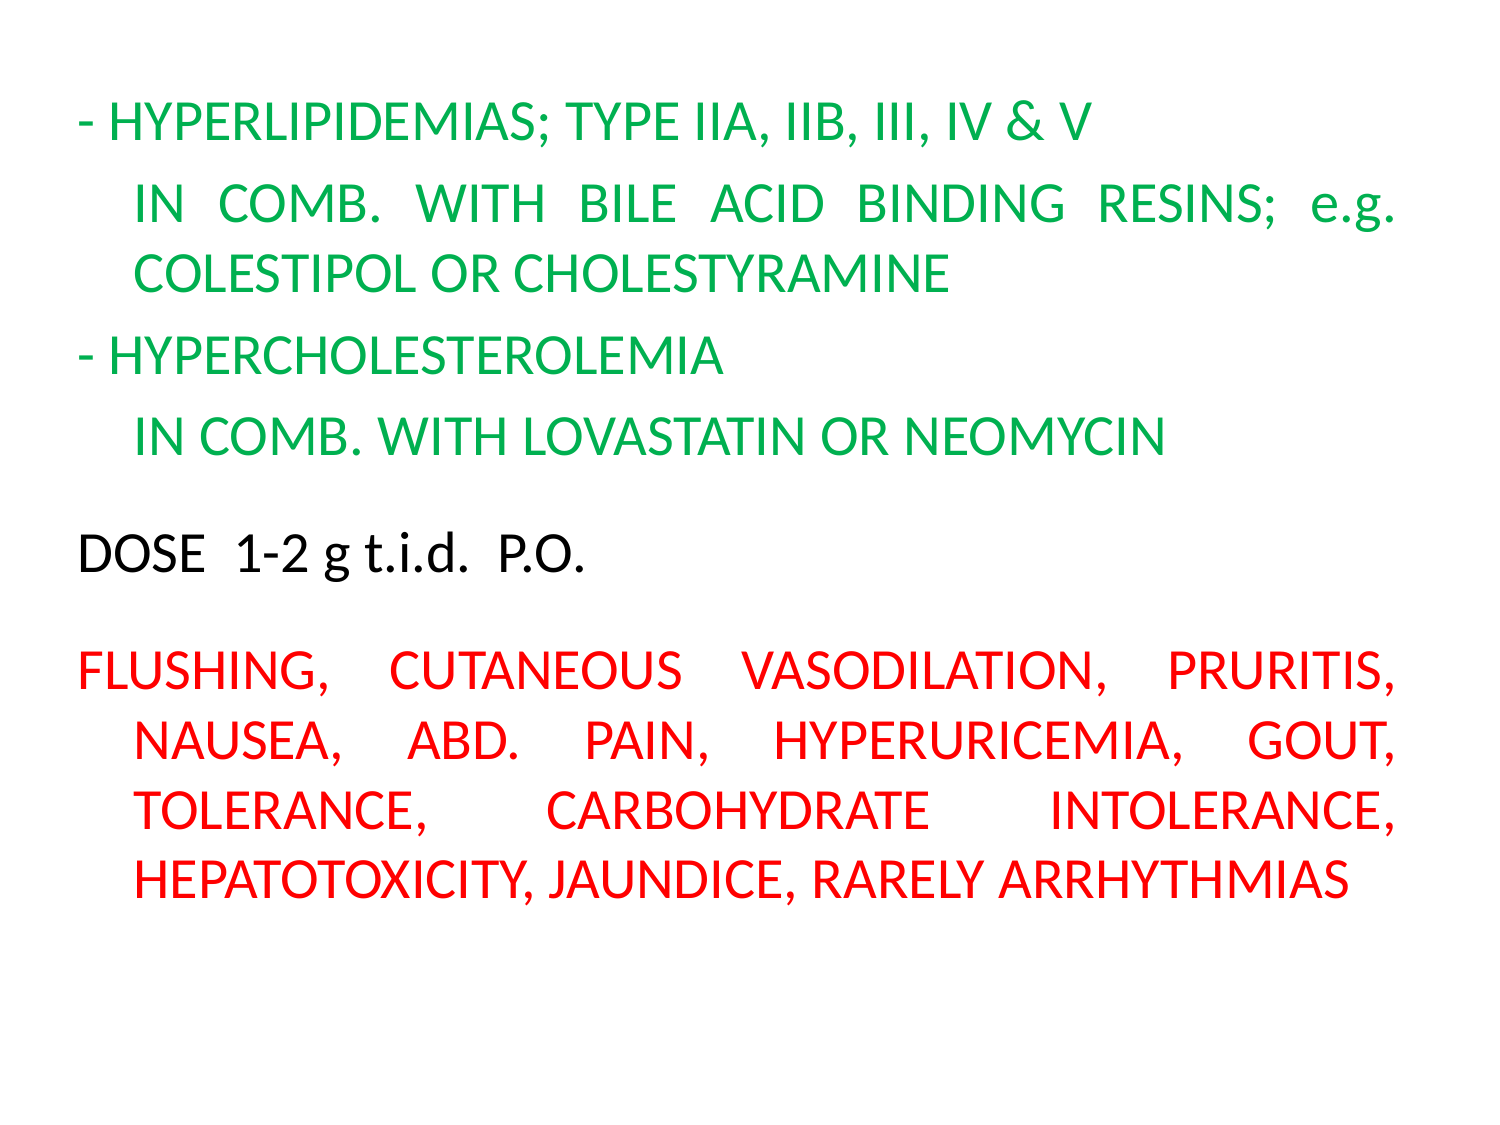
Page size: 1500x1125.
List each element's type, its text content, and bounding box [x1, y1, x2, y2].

list - HYPERLIPIDEMIAS; TYPE IIA, IIB, III, IV & V IN COMB. WITH BILE ACID BINDING RESINS; e.g. COLESTIPOL OR CHOLESTYRAMINE - HYPERCHOLESTEROLEMIA IN COMB. WITH LOVASTATIN OR NEOMYCIN DOSE 1-2 g t.i.d. P.O. FLUSHING, CUTANEOUS VASODILATION, PRURITIS, NAUSEA, ABD. PAIN, HYPERURICEMIA, GOUT, TOLERANCE, CARBOHYDRATE INTOLERANCE, HEPATOTOXICITY, JAUNDICE, RARELY ARRHYTHMIAS [62, 75, 1413, 1088]
